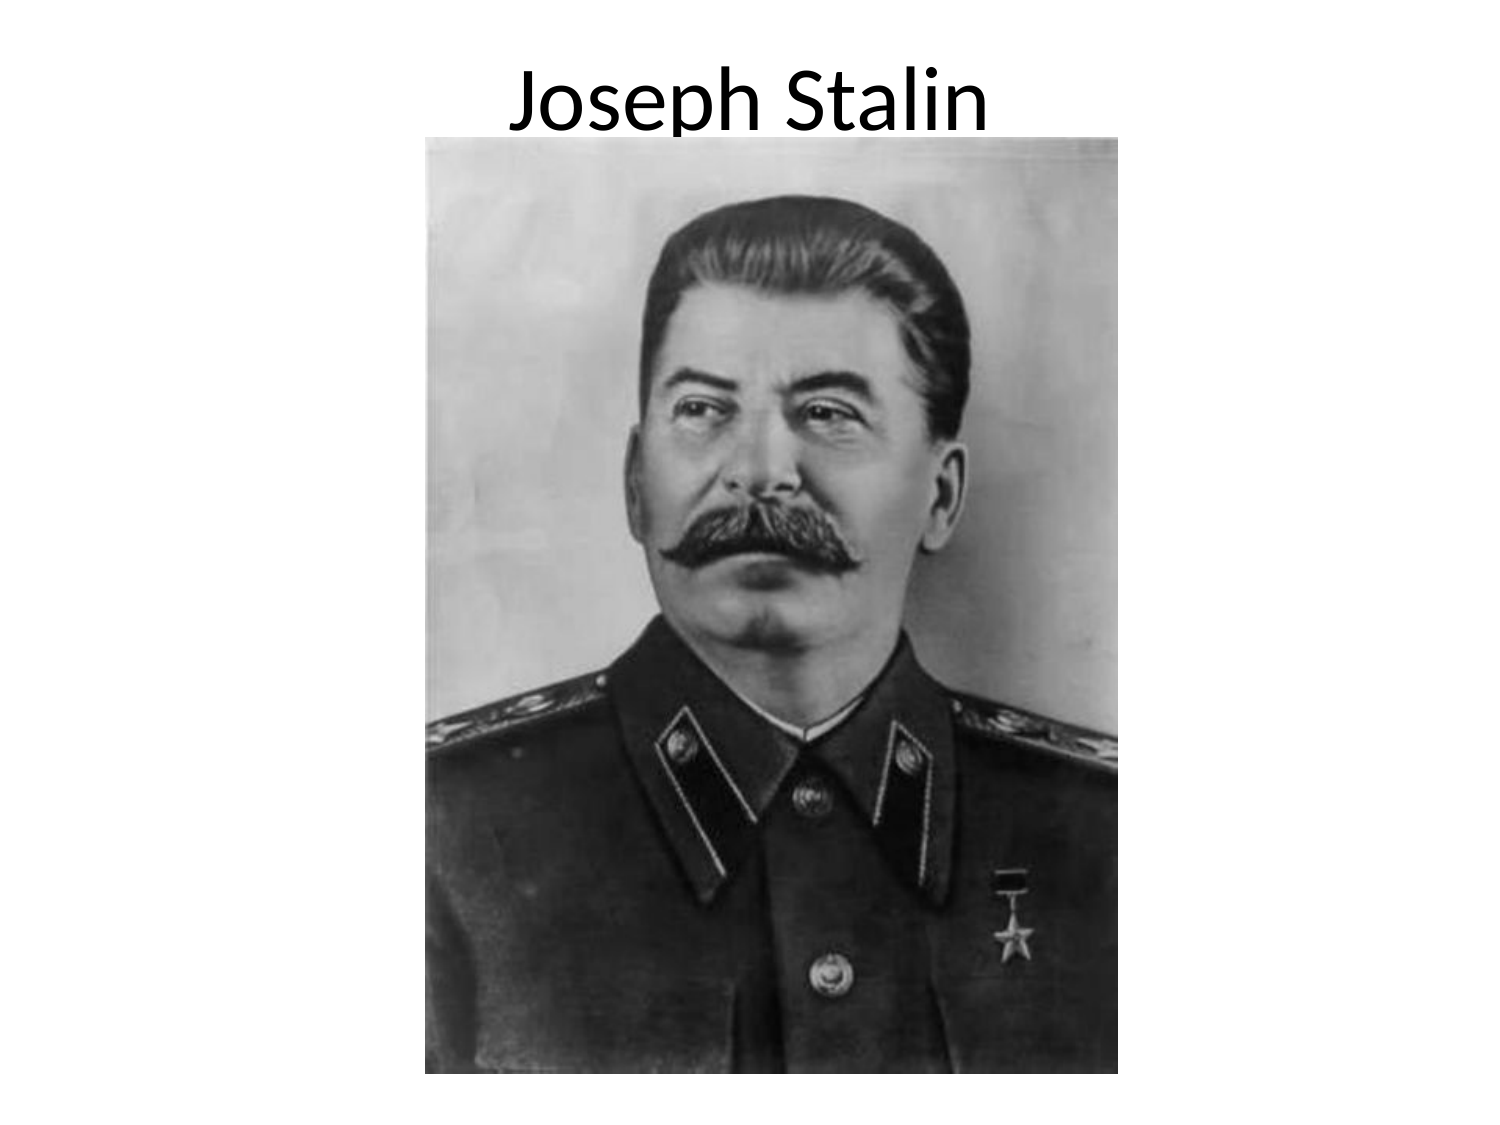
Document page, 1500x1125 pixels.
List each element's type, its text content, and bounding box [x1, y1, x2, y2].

title Joseph Stalin [75, 0, 1425, 188]
picture [424, 137, 1118, 1074]
